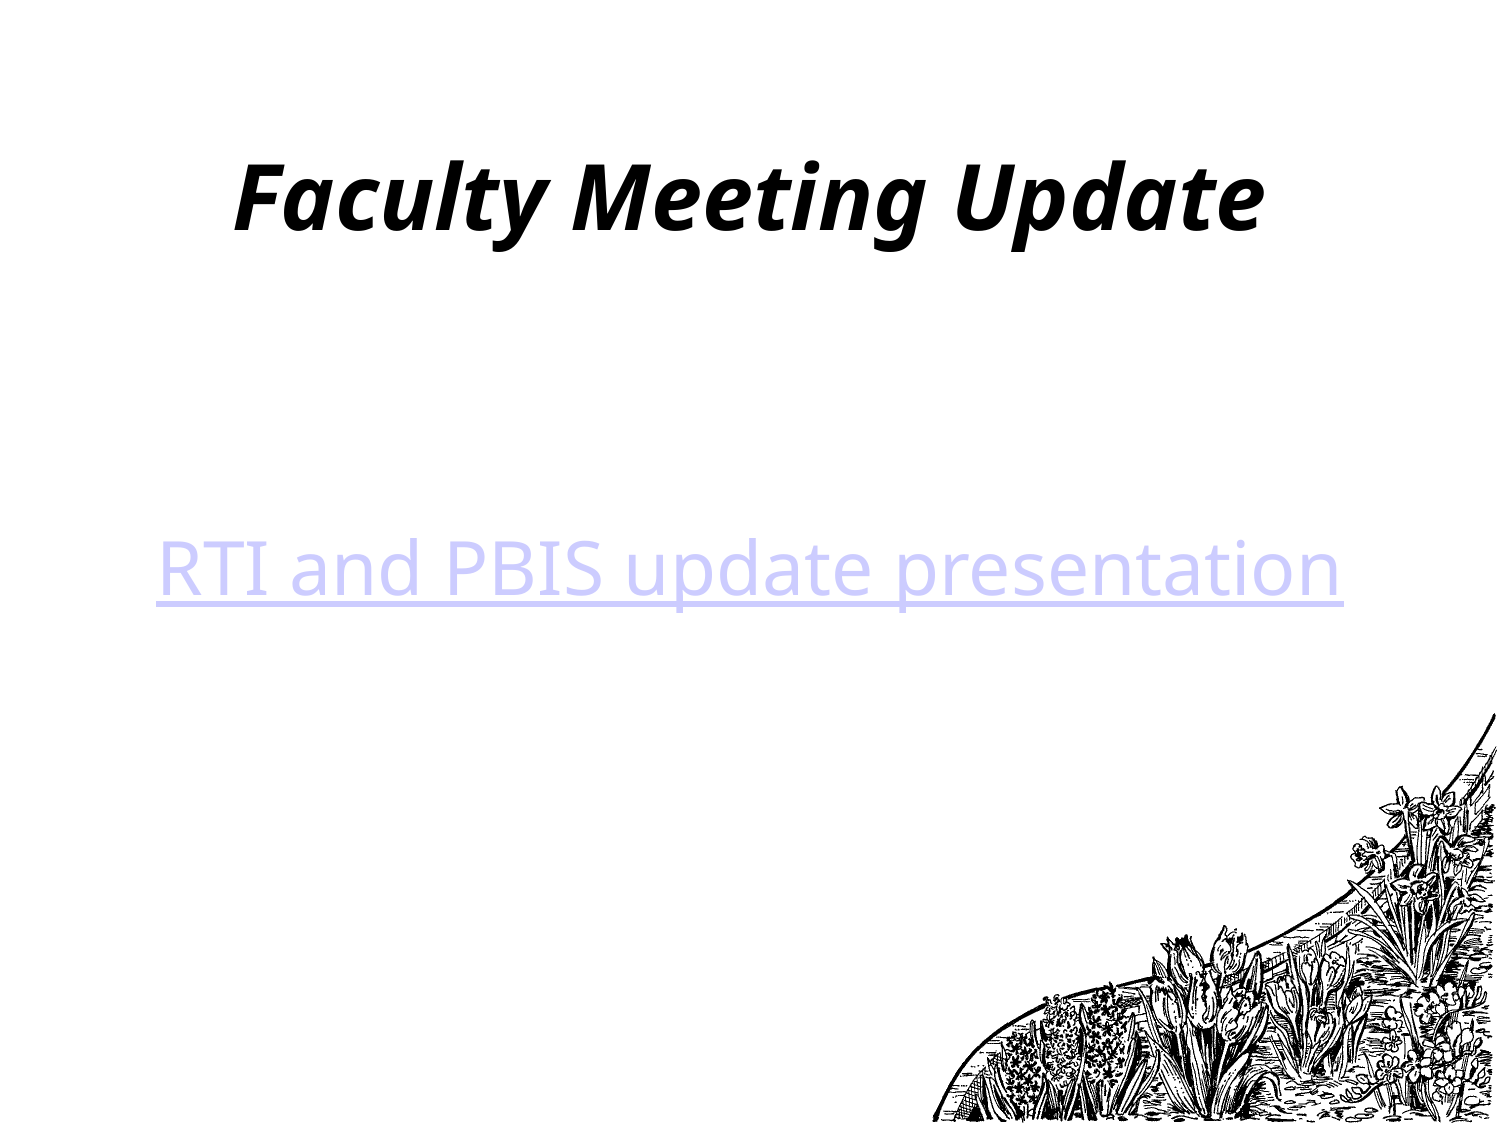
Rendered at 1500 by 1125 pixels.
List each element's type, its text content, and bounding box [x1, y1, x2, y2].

picture [930, 711, 1500, 1125]
list RTI and PBIS update presentation [112, 324, 1388, 1001]
title Faculty Meeting Update [112, 99, 1388, 288]
